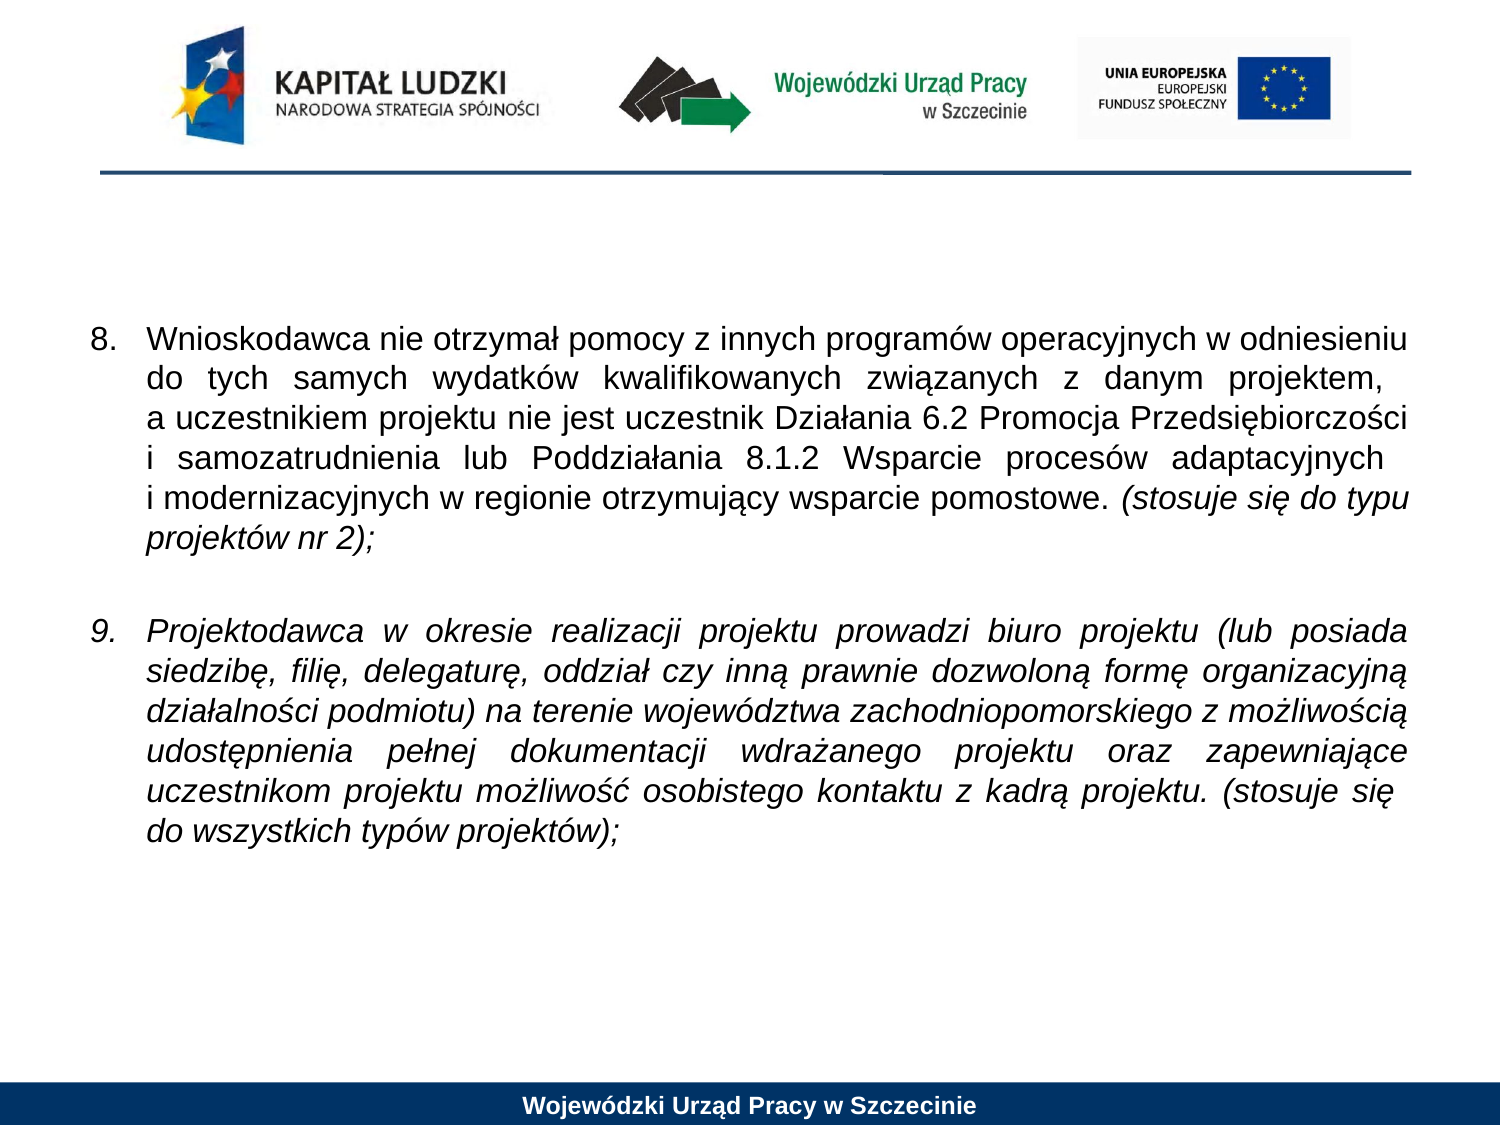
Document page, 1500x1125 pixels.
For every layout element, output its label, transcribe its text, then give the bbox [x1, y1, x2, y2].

list Wnioskodawca nie otrzymał pomocy z innych programów operacyjnych w odniesieniu do tych samych wydatków kwalifikowanych związanych z danym projektem, a uczestnikiem projektu nie jest uczestnik Działania 6.2 Promocja Przedsiębiorczości i samozatrudnienia lub Poddziałania 8.1.2 Wsparcie procesów adaptacyjnych i modernizacyjnych w regionie otrzymujący wsparcie pomostowe. (stosuje się do typu projektów nr 2); Projektodawca w okresie realizacji projektu prowadzi biuro projektu (lub posiada siedzibę, filię, delegaturę, oddział czy inną prawnie dozwoloną formę organizacyjną działalności podmiotu) na terenie województwa zachodniopomorskiego z możliwością udostępnienia pełnej dokumentacji wdrażanego projektu oraz zapewniające uczestnikom projektu możliwość osobistego kontaktu z kadrą projektu. (stosuje się do wszystkich typów projektów); [74, 262, 1426, 1006]
picture [159, 24, 1353, 149]
